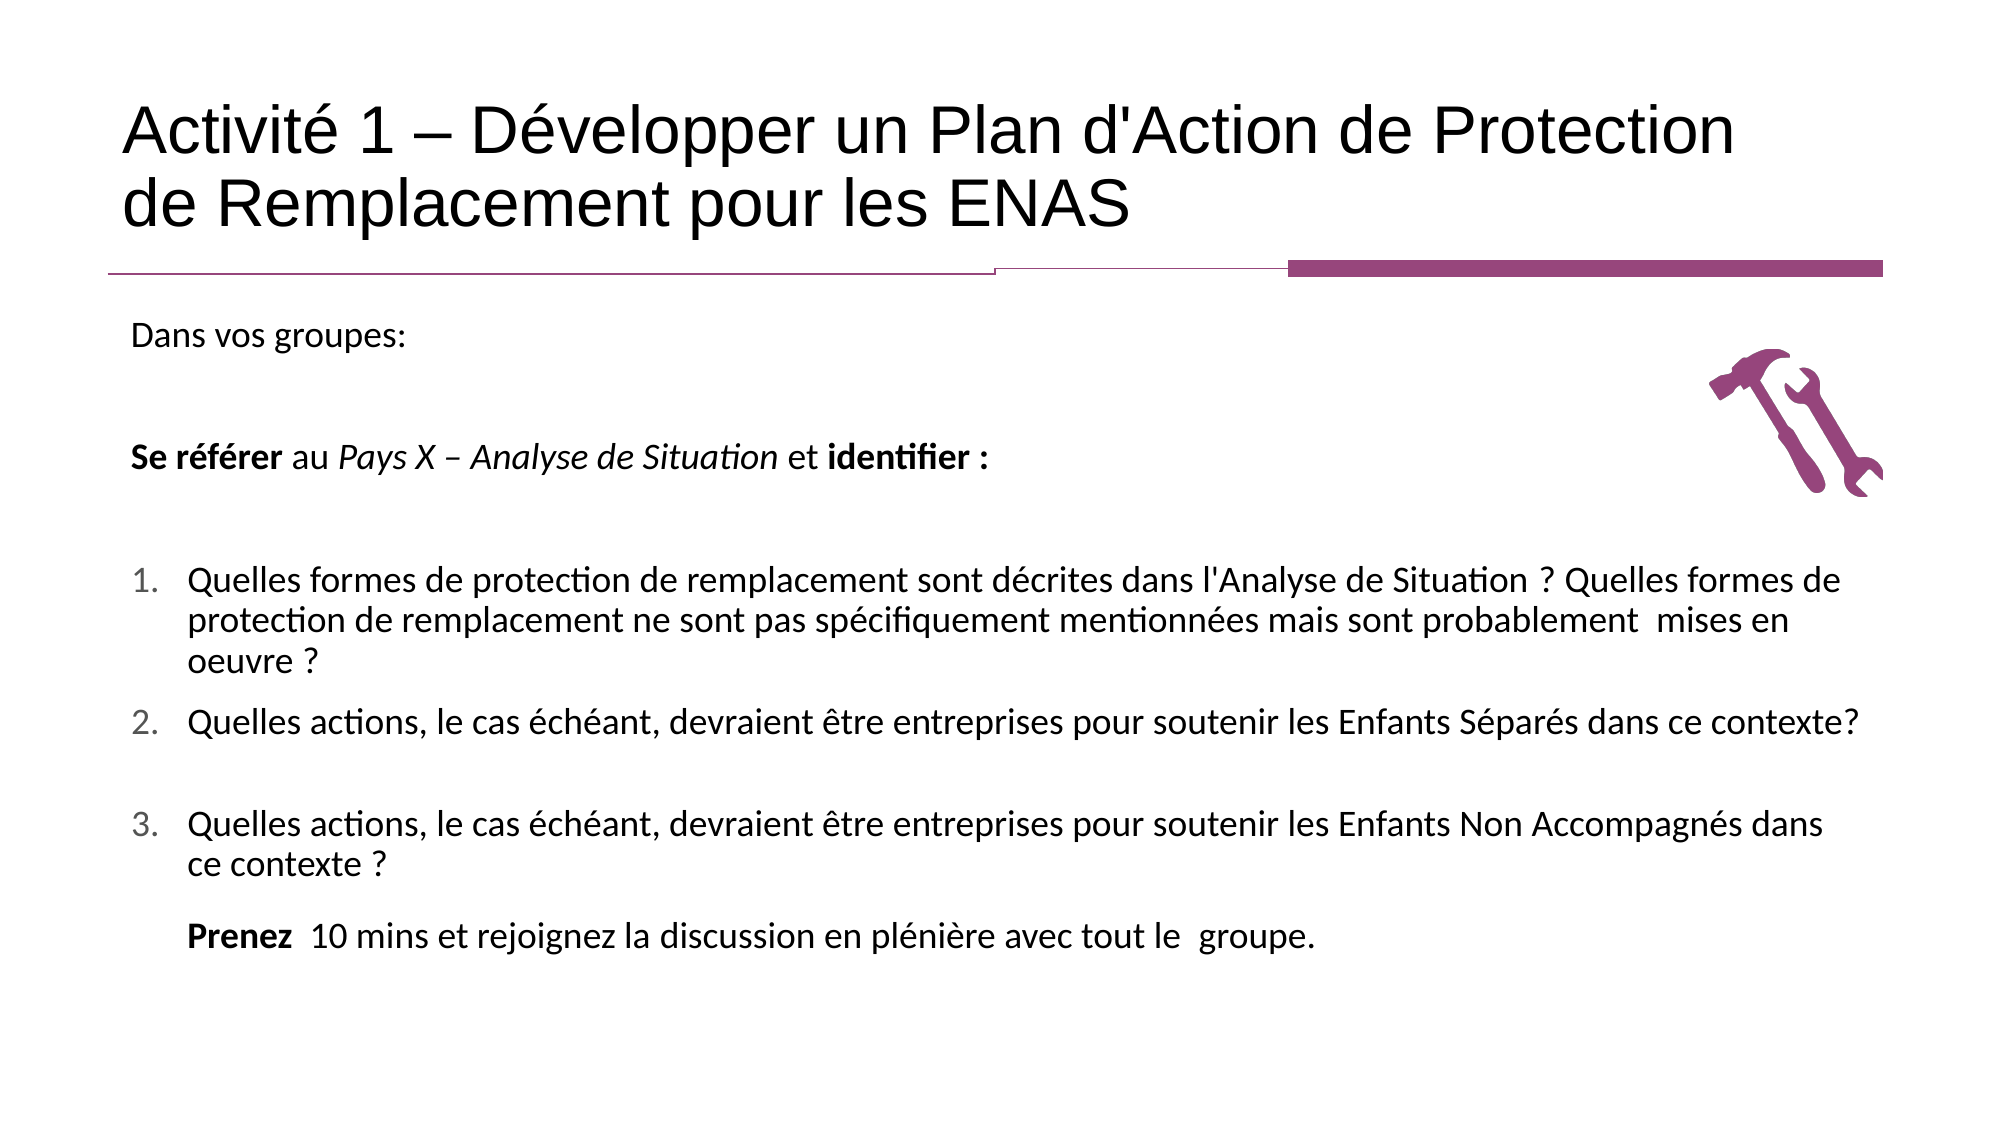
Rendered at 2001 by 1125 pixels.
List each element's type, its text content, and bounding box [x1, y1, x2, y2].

list Dans vos groupes: Se référer au Pays X – Analyse de Situation et identifier : Quelles formes de protection de remplacement sont décrites dans l'Analyse de Situation ? Quelles formes de protection de remplacement ne sont pas spécifiquement mentionnées mais sont probablement mises en oeuvre ? Quelles actions, le cas échéant, devraient être entreprises pour soutenir les Enfants Séparés dans ce contexte? Quelles actions, le cas échéant, devraient être entreprises pour soutenir les Enfants Non Accompagnés dans ce contexte ? Prenez 10 mins et rejoignez la discussion en plénière avec tout le groupe. [107, 307, 1883, 1052]
title Activité 1 – Développer un Plan d'Action de Protection de Remplacement pour les ENAS [107, 59, 1833, 278]
picture [1709, 349, 1883, 497]
